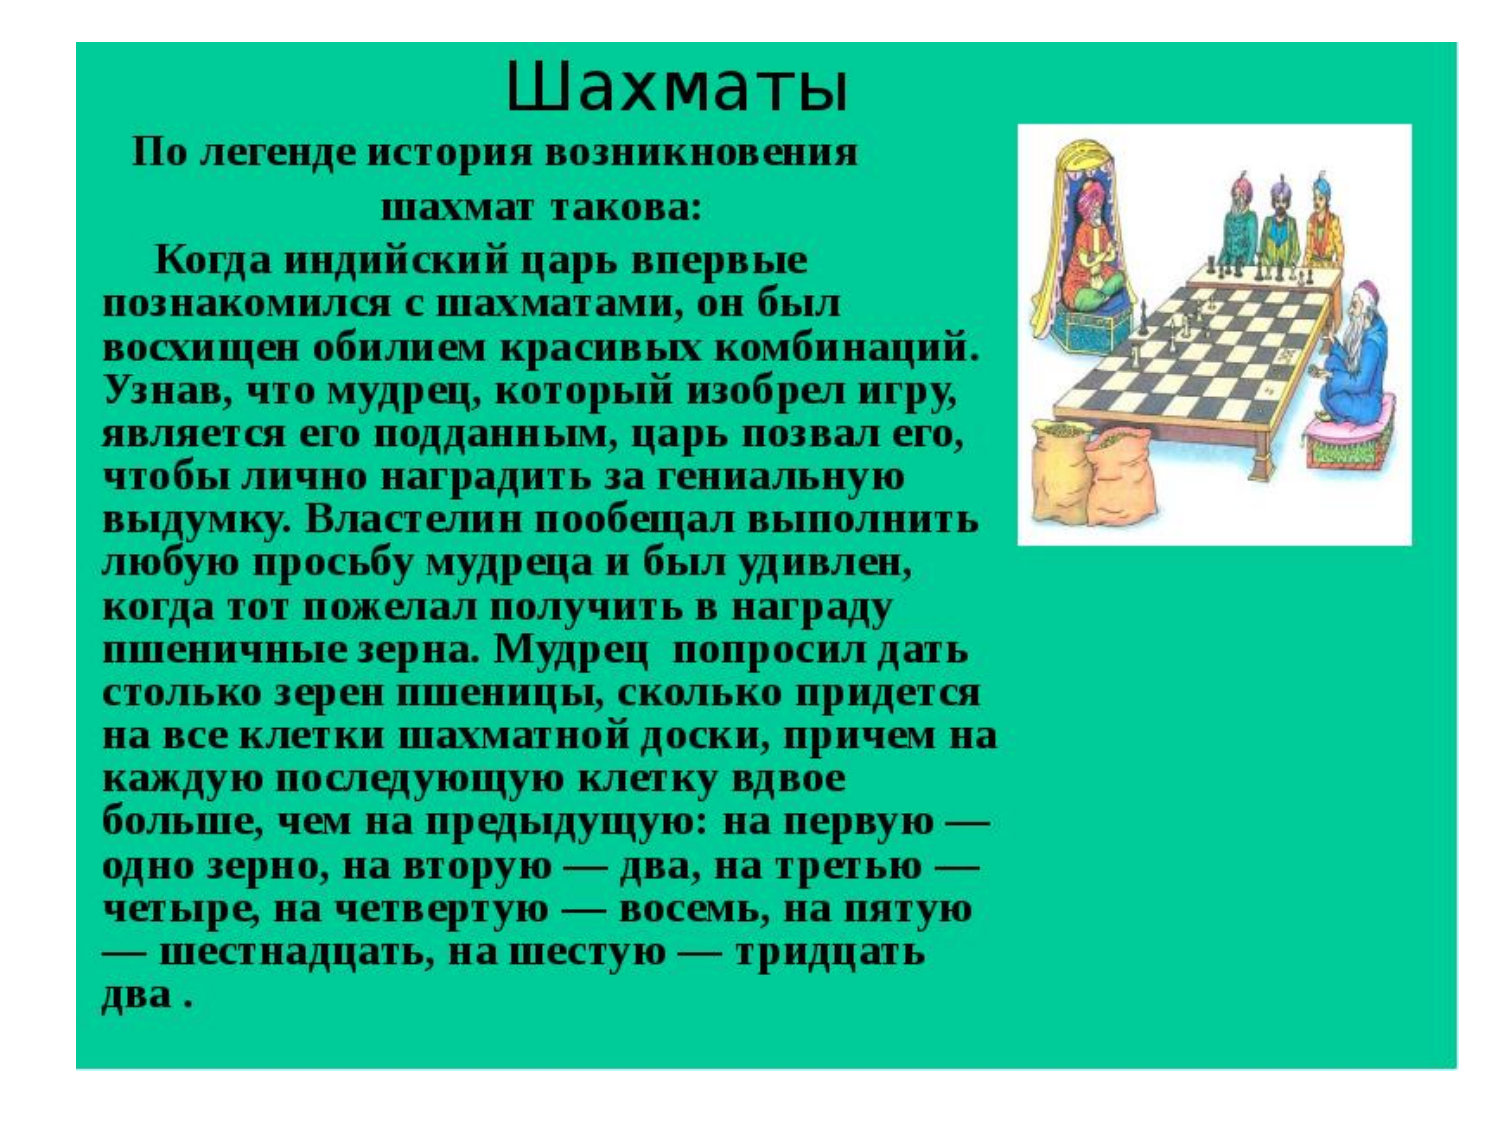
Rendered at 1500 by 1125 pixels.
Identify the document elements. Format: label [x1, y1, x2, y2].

picture [76, 42, 1459, 1071]
